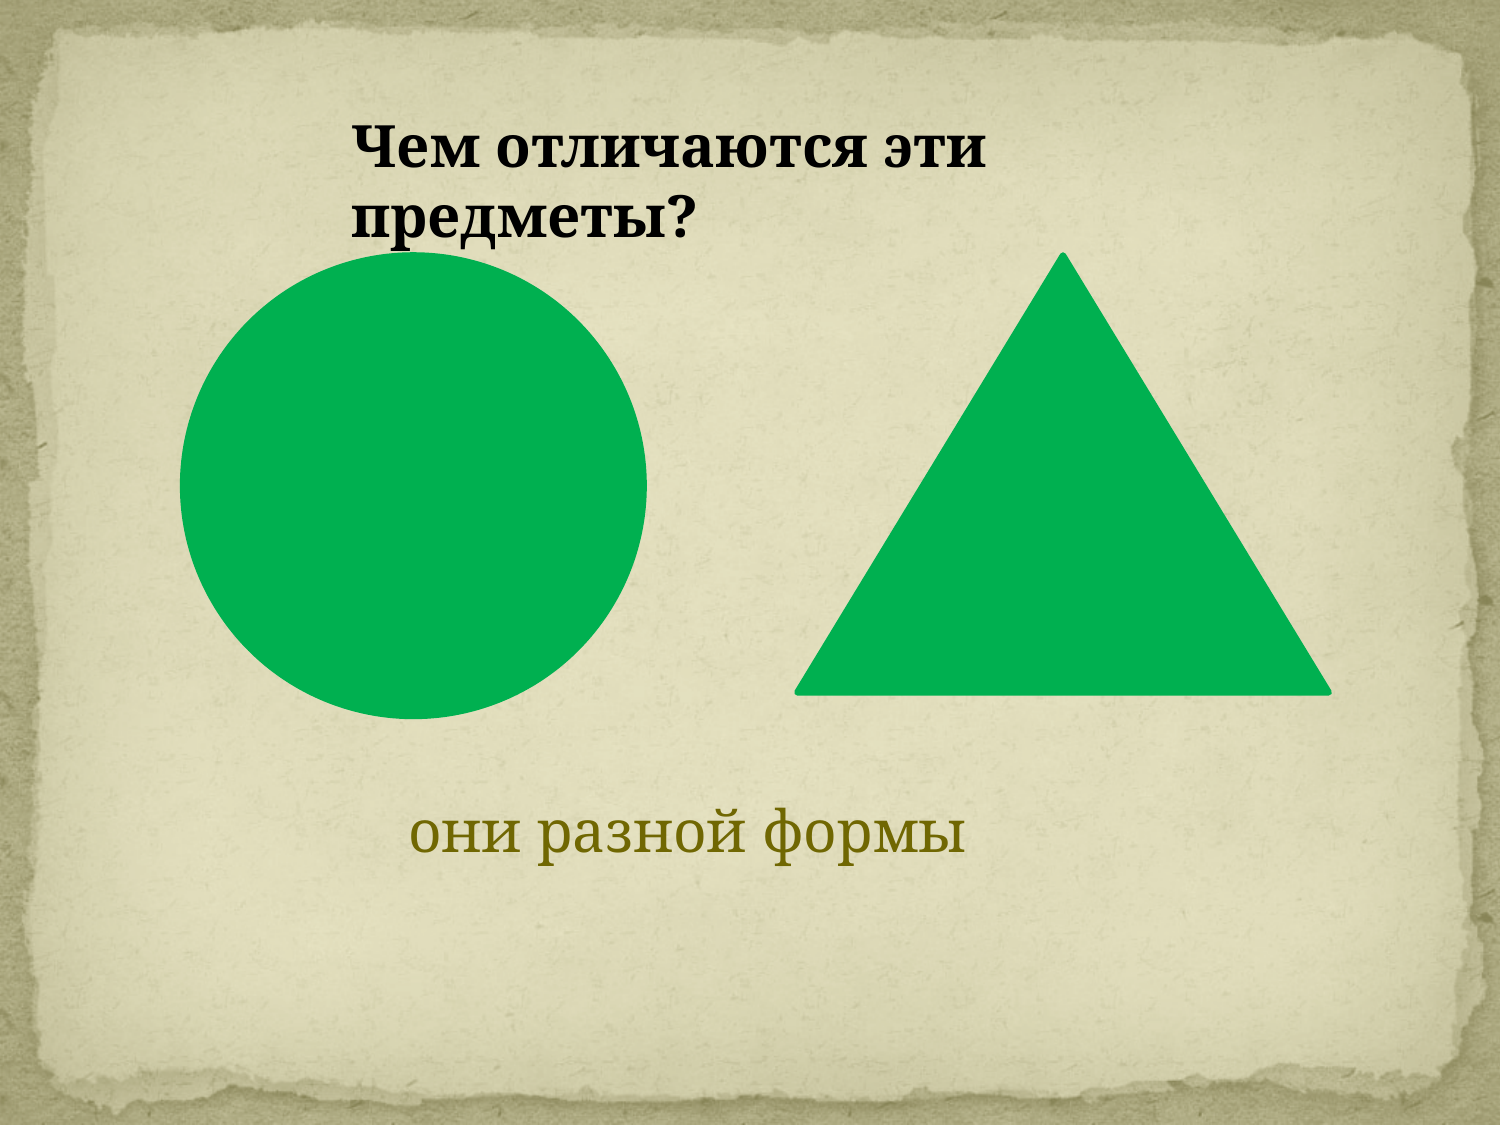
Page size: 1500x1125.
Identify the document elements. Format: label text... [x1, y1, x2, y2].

text_box они разной формы [393, 786, 982, 872]
text_box [179, 257, 647, 720]
text_box Чем отличаются эти предметы? [336, 101, 1365, 257]
text_box [794, 257, 1332, 696]
